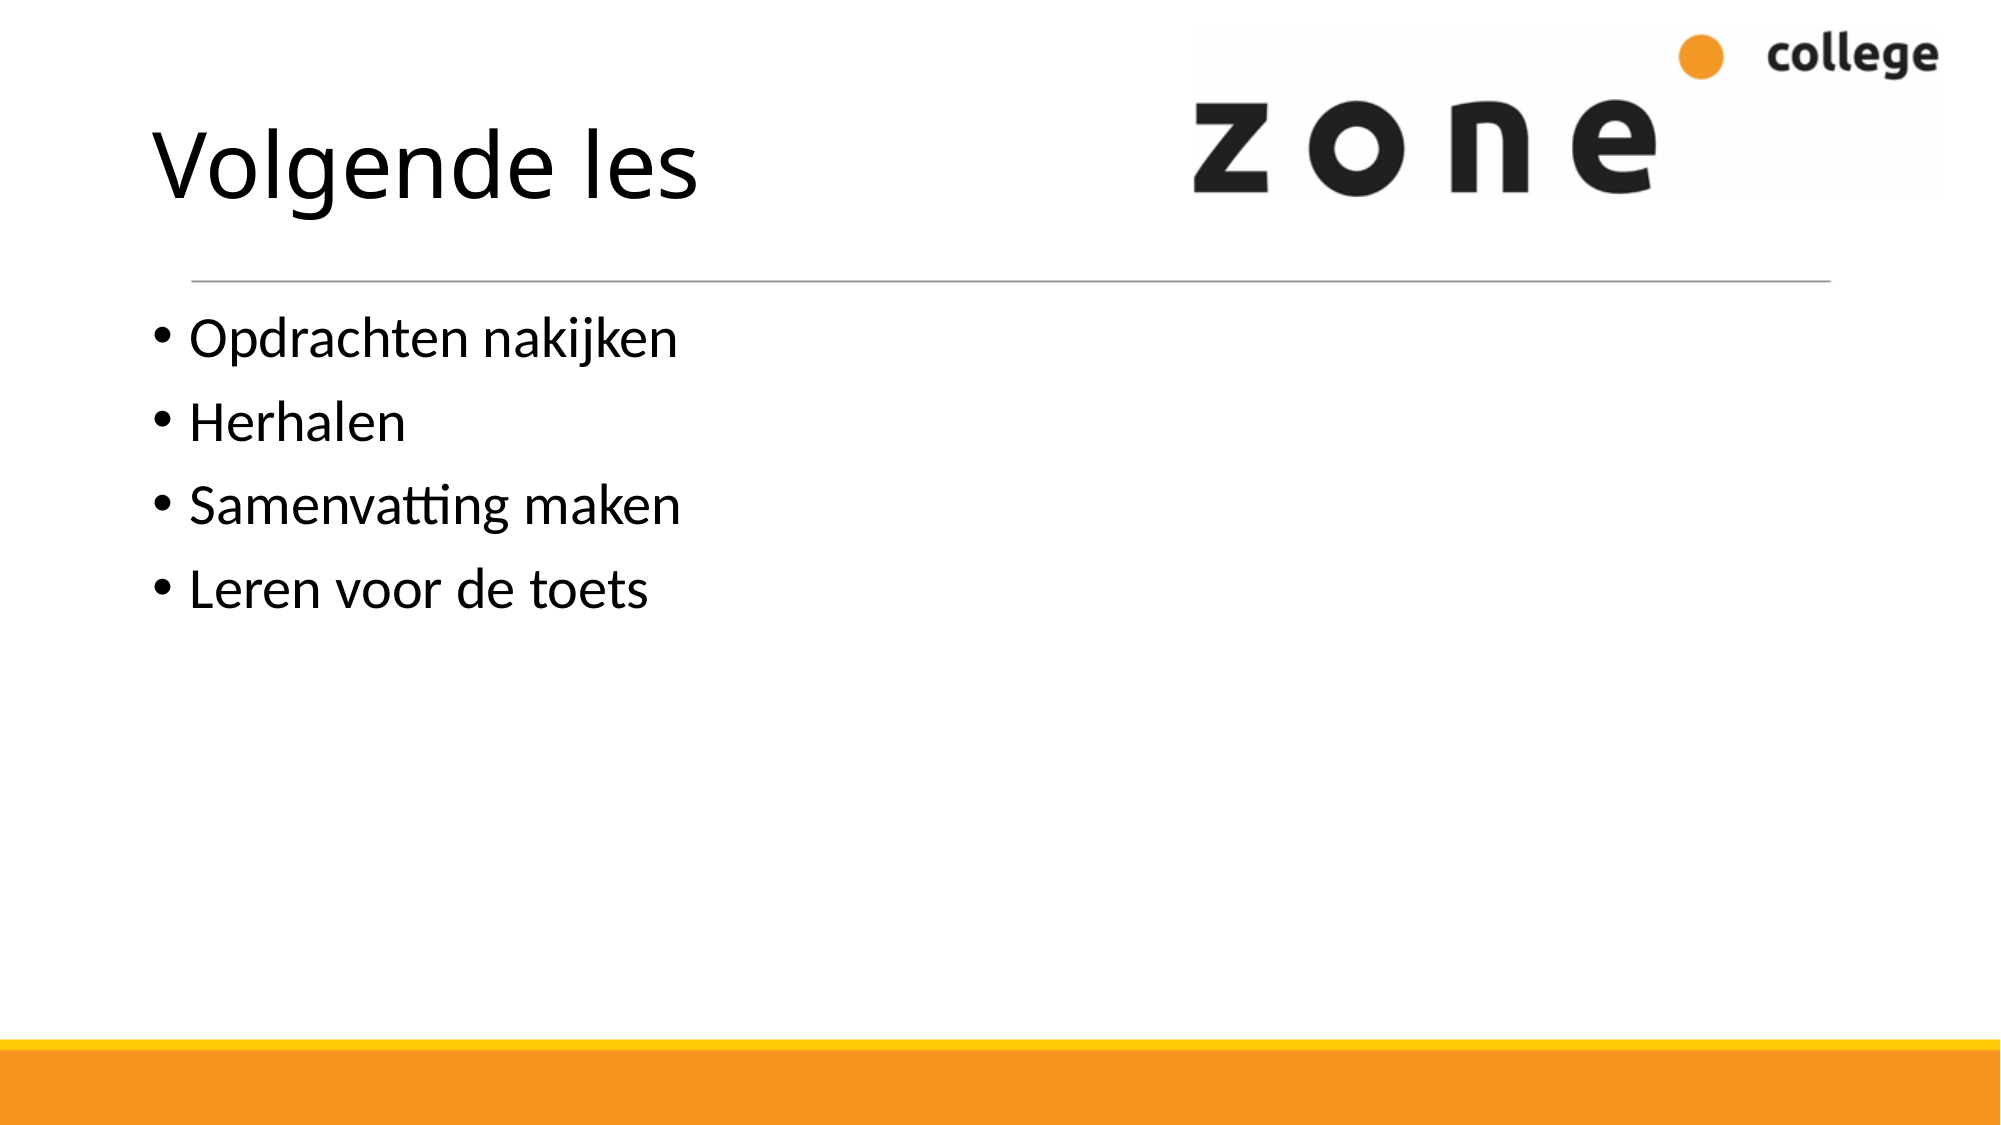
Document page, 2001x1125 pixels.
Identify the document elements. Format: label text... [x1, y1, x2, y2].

title Volgende les [137, 59, 1863, 278]
list Opdrachten nakijken Herhalen Samenvatting maken Leren voor de toets [137, 299, 1863, 1014]
picture [0, 0, 2001, 1125]
